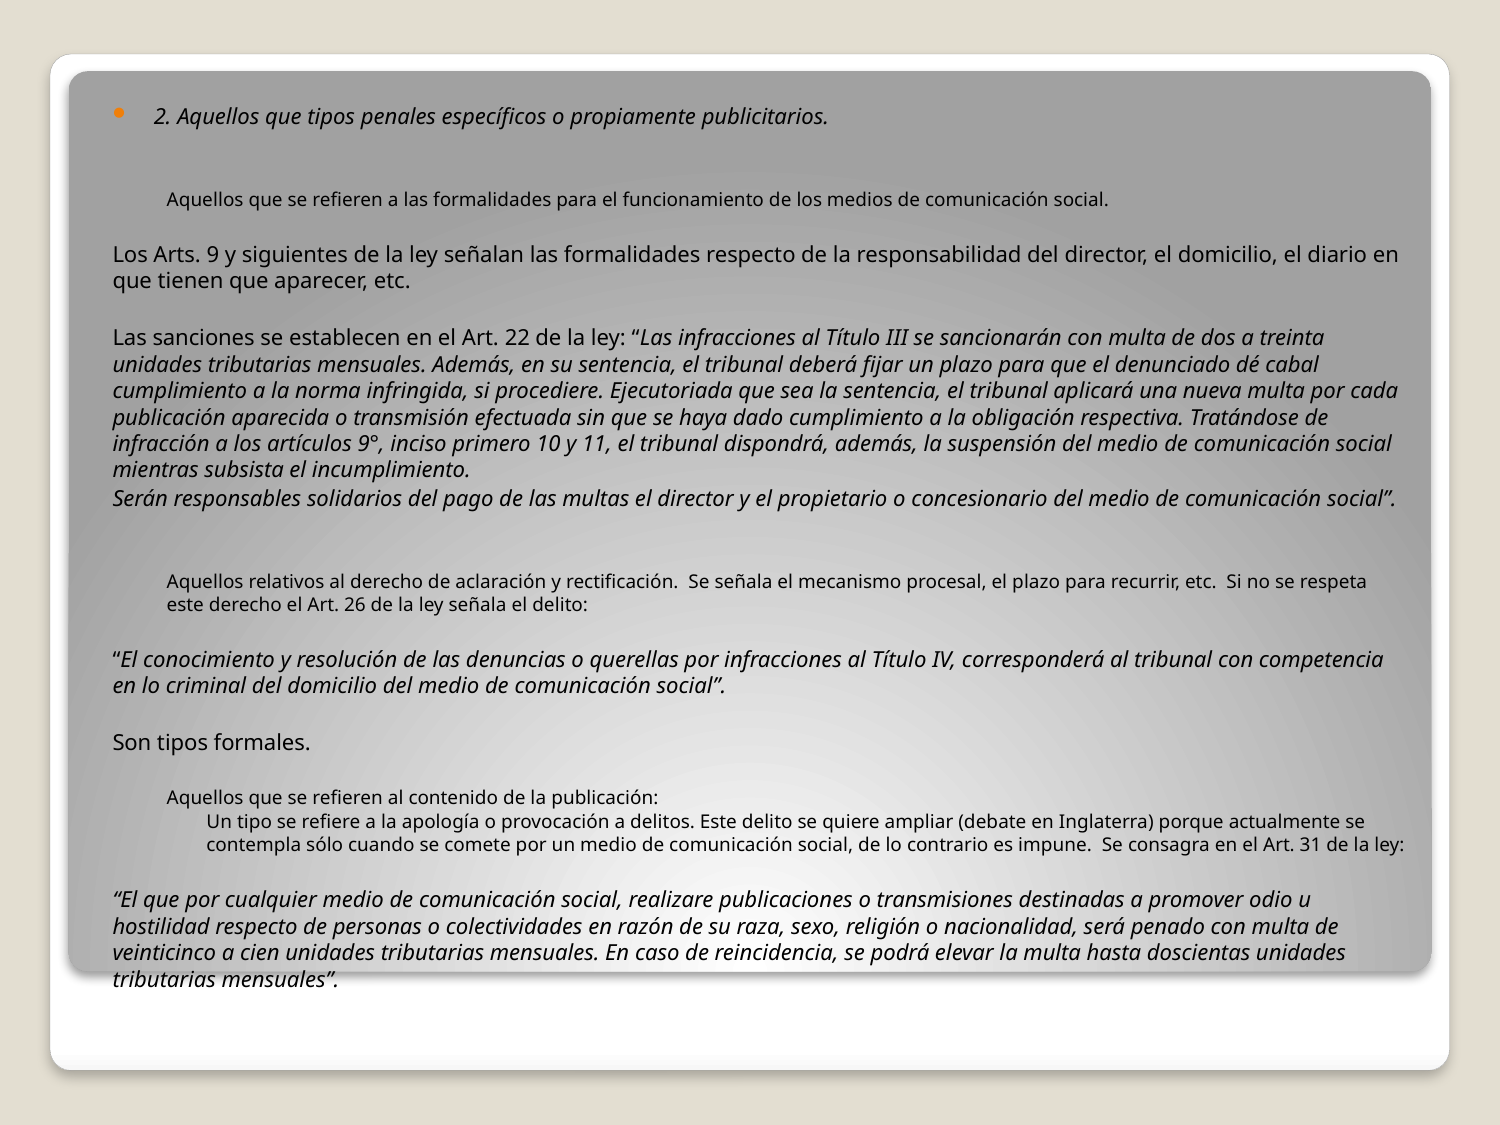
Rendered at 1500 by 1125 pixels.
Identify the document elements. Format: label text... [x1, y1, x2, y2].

list 2. Aquellos que tipos penales específicos o propiamente publicitarios. Aquellos que se refieren a las formalidades para el funcionamiento de los medios de comunicación social. Los Arts. 9 y siguientes de la ley señalan las formalidades respecto de la responsabilidad del director, el domicilio, el diario en que tienen que aparecer, etc. Las sanciones se establecen en el Art. 22 de la ley: “Las infracciones al Título III se sancionarán con multa de dos a treinta unidades tributarias mensuales. Además, en su sentencia, el tribunal deberá fijar un plazo para que el denunciado dé cabal cumplimiento a la norma infringida, si procediere. Ejecutoriada que sea la sentencia, el tribunal aplicará una nueva multa por cada publicación aparecida o transmisión efectuada sin que se haya dado cumplimiento a la obligación respectiva. Tratándose de infracción a los artículos 9°, inciso primero 10 y 11, el tribunal dispondrá, además, la suspensión del medio de comunicación social mientras subsista el incumplimiento. Serán responsables solidarios del pago de las multas el director y el propietario o concesionario del medio de comunicación social”. Aquellos relativos al derecho de aclaración y rectificación. Se señala el mecanismo procesal, el plazo para recurrir, etc. Si no se respeta este derecho el Art. 26 de la ley señala el delito: “El conocimiento y resolución de las denuncias o querellas por infracciones al Título IV, corresponderá al tribunal con competencia en lo criminal del domicilio del medio de comunicación social”. Son tipos formales. Aquellos que se refieren al contenido de la publicación: Un tipo se refiere a la apología o provocación a delitos. Este delito se quiere ampliar (debate en Inglaterra) porque actualmente se contempla sólo cuando se comete por un medio de comunicación social, de lo contrario es impune. Se consagra en el Art. 31 de la ley: “El que por cualquier medio de comunicación social, realizare publicaciones o transmisiones destinadas a promover odio u hostilidad respecto de personas o colectividades en razón de su raza, sexo, religión o nacionalidad, será penado con multa de veinticinco a cien unidades tributarias mensuales. En caso de reincidencia, se podrá elevar la multa hasta doscientas unidades tributarias mensuales”. [82, 86, 1425, 1047]
